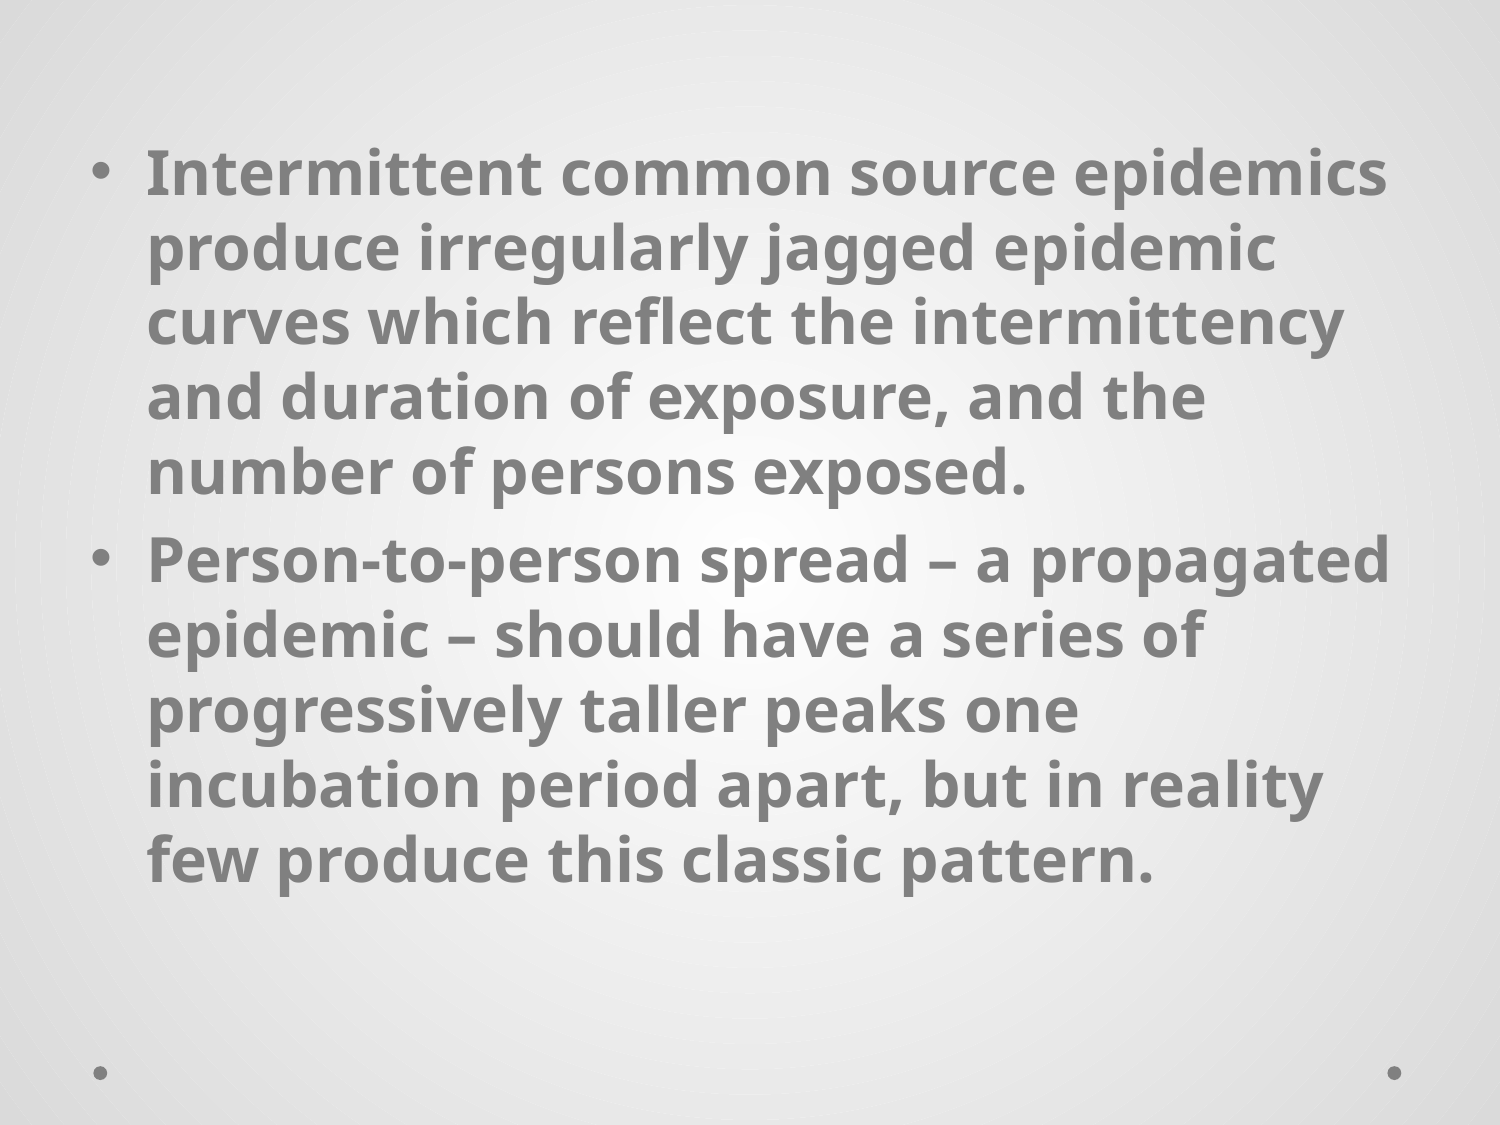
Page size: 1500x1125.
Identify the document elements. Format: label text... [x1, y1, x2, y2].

list Intermittent common source epidemics produce irregularly jagged epidemic curves which reflect the intermittency and duration of exposure, and the number of persons exposed. Person-to-person spread – a propagated epidemic – should have a series of progressively taller peaks one incubation period apart, but in reality few produce this classic pattern. [75, 125, 1425, 1005]
